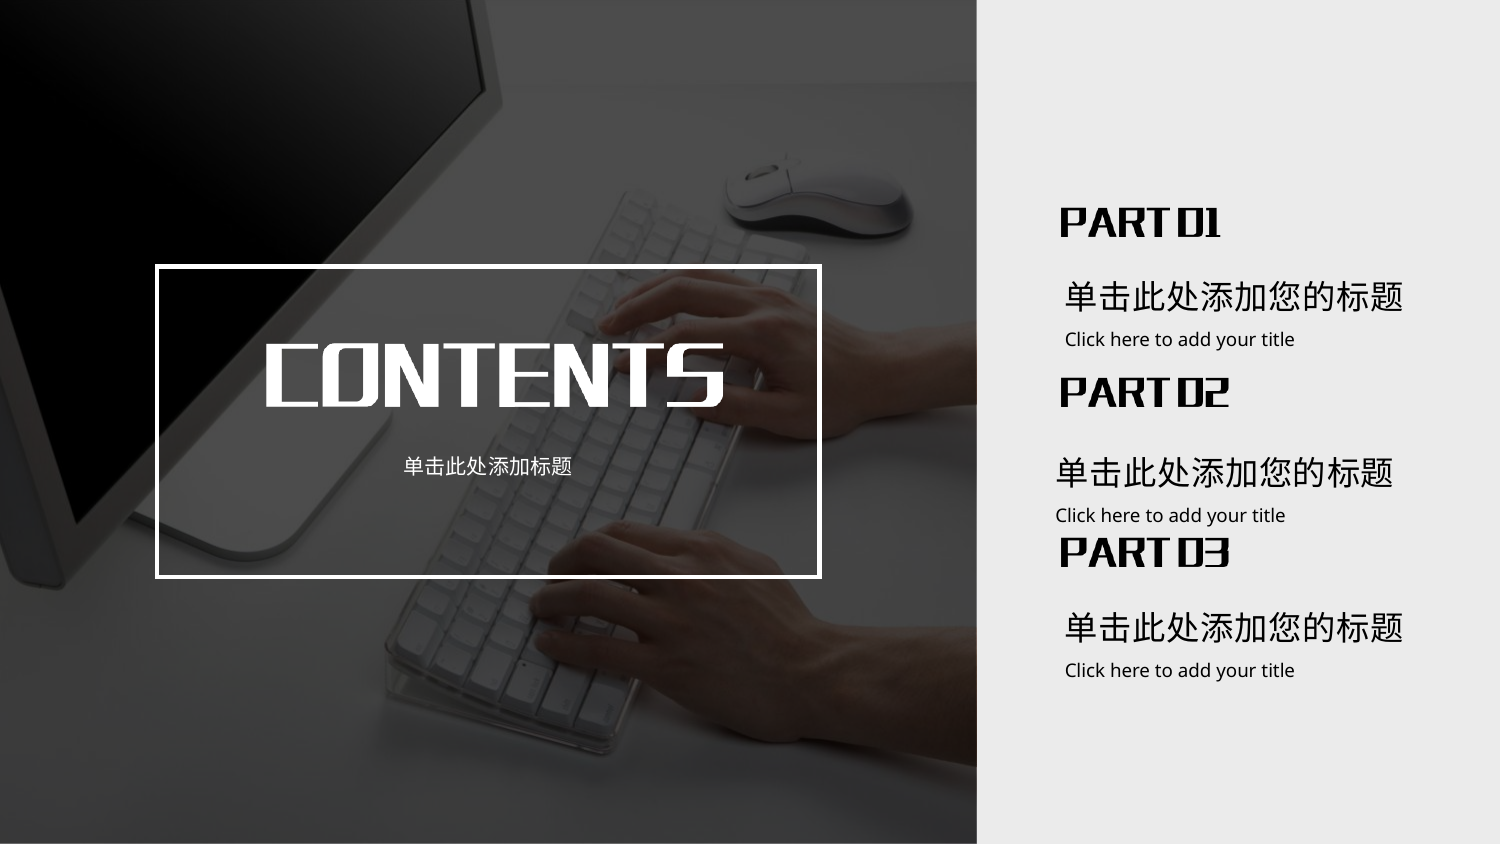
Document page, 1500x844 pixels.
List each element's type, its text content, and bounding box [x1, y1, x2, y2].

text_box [0, 0, 977, 844]
picture [1040, 195, 1239, 262]
text_box 单击此处添加您的标题Click here to add your title [1049, 579, 1427, 689]
text_box 单击此处添加您的标题Click here to add your title [1049, 248, 1427, 357]
picture [1040, 525, 1249, 592]
picture [221, 316, 766, 462]
picture [1040, 365, 1248, 432]
text_box 单击此处添加您的标题Click here to add your title [1040, 425, 1418, 534]
